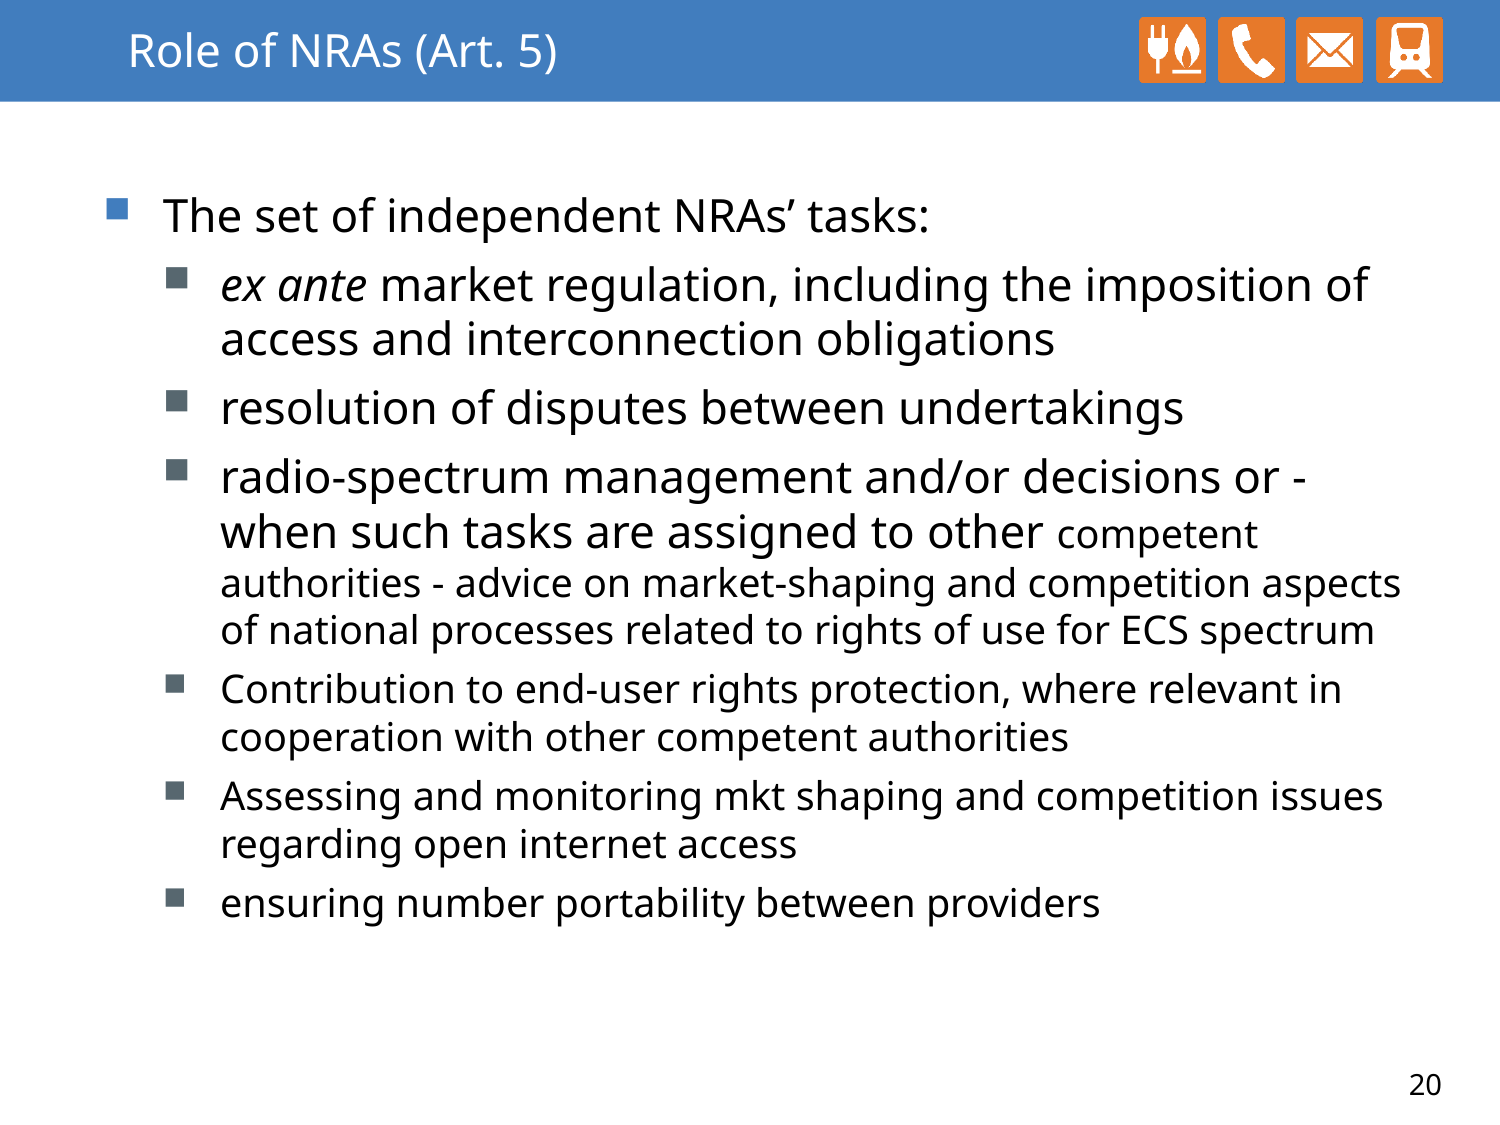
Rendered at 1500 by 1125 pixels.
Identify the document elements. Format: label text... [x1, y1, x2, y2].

picture [1296, 16, 1363, 83]
slide_number 20 [1358, 1058, 1458, 1103]
picture [1376, 16, 1443, 83]
picture [1218, 16, 1285, 83]
title Role of NRAs (Art. 5) [112, 8, 1100, 91]
list The set of independent NRAs’ tasks: ex ante market regulation, including the imposition of access and interconnection obligations resolution of disputes between undertakings radio-spectrum management and/or decisions or - when such tasks are assigned to other competent authorities - advice on market-shaping and competition aspects of national processes related to rights of use for ECS spectrum Contribution to end-user rights protection, where relevant in cooperation with other competent authorities Assessing and monitoring mkt shaping and competition issues regarding open internet access ensuring number portability between providers [88, 178, 1442, 1024]
picture [1139, 16, 1206, 83]
